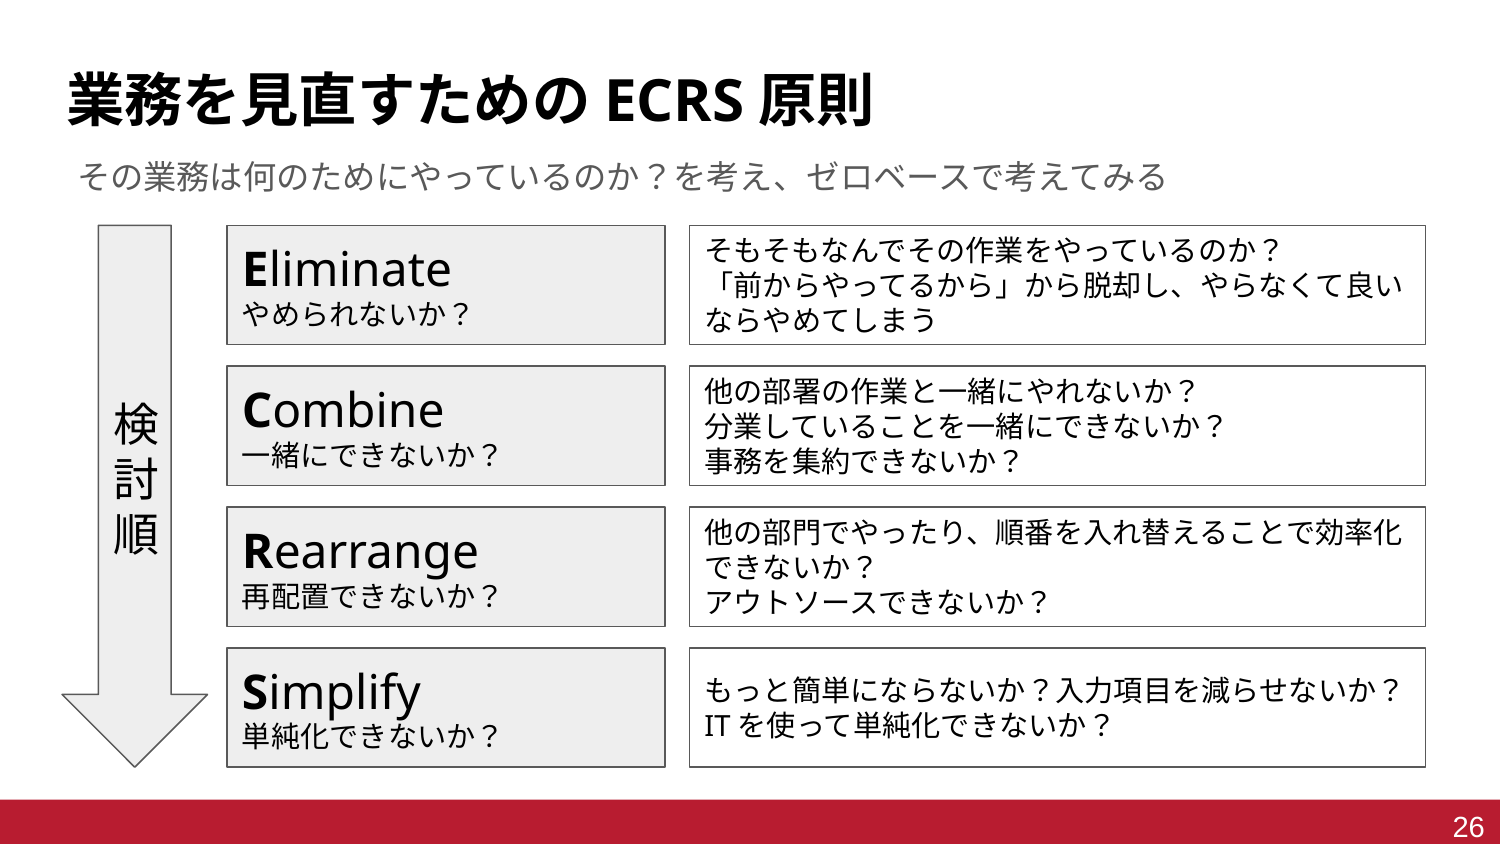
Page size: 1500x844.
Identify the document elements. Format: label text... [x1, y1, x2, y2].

text_box Rearrange 再配置できないか？ [226, 507, 665, 627]
text_box その業務は何のためにやっているのか？を考え、ゼロベースで考えてみる [62, 135, 1210, 212]
text_box 検討順 [62, 225, 208, 768]
text_box 他の部門でやったり、順番を入れ替えることで効率化できないか？ アウトソースできないか？ [689, 507, 1426, 627]
text_box Simplify 単純化できないか？ [226, 647, 665, 768]
text_box もっと簡単にならないか？入力項目を減らせないか？ITを使って単純化できないか？ [689, 647, 1426, 768]
text_box 他の部署の作業と一緒にやれないか？ 分業していることを一緒にできないか？ 事務を集約できないか？ [689, 366, 1426, 486]
text_box Combine 一緒にできないか？ [226, 366, 665, 486]
text_box そもそもなんでその作業をやっているのか？ 「前からやってるから」から脱却し、やらなくて良いならやめてしまう [689, 225, 1426, 345]
text_box Eliminate やめられないか？ [226, 225, 665, 345]
text_box 業務を見直すためのECRS原則 [51, 48, 1449, 142]
slide_number 26 [1416, 812, 1500, 844]
